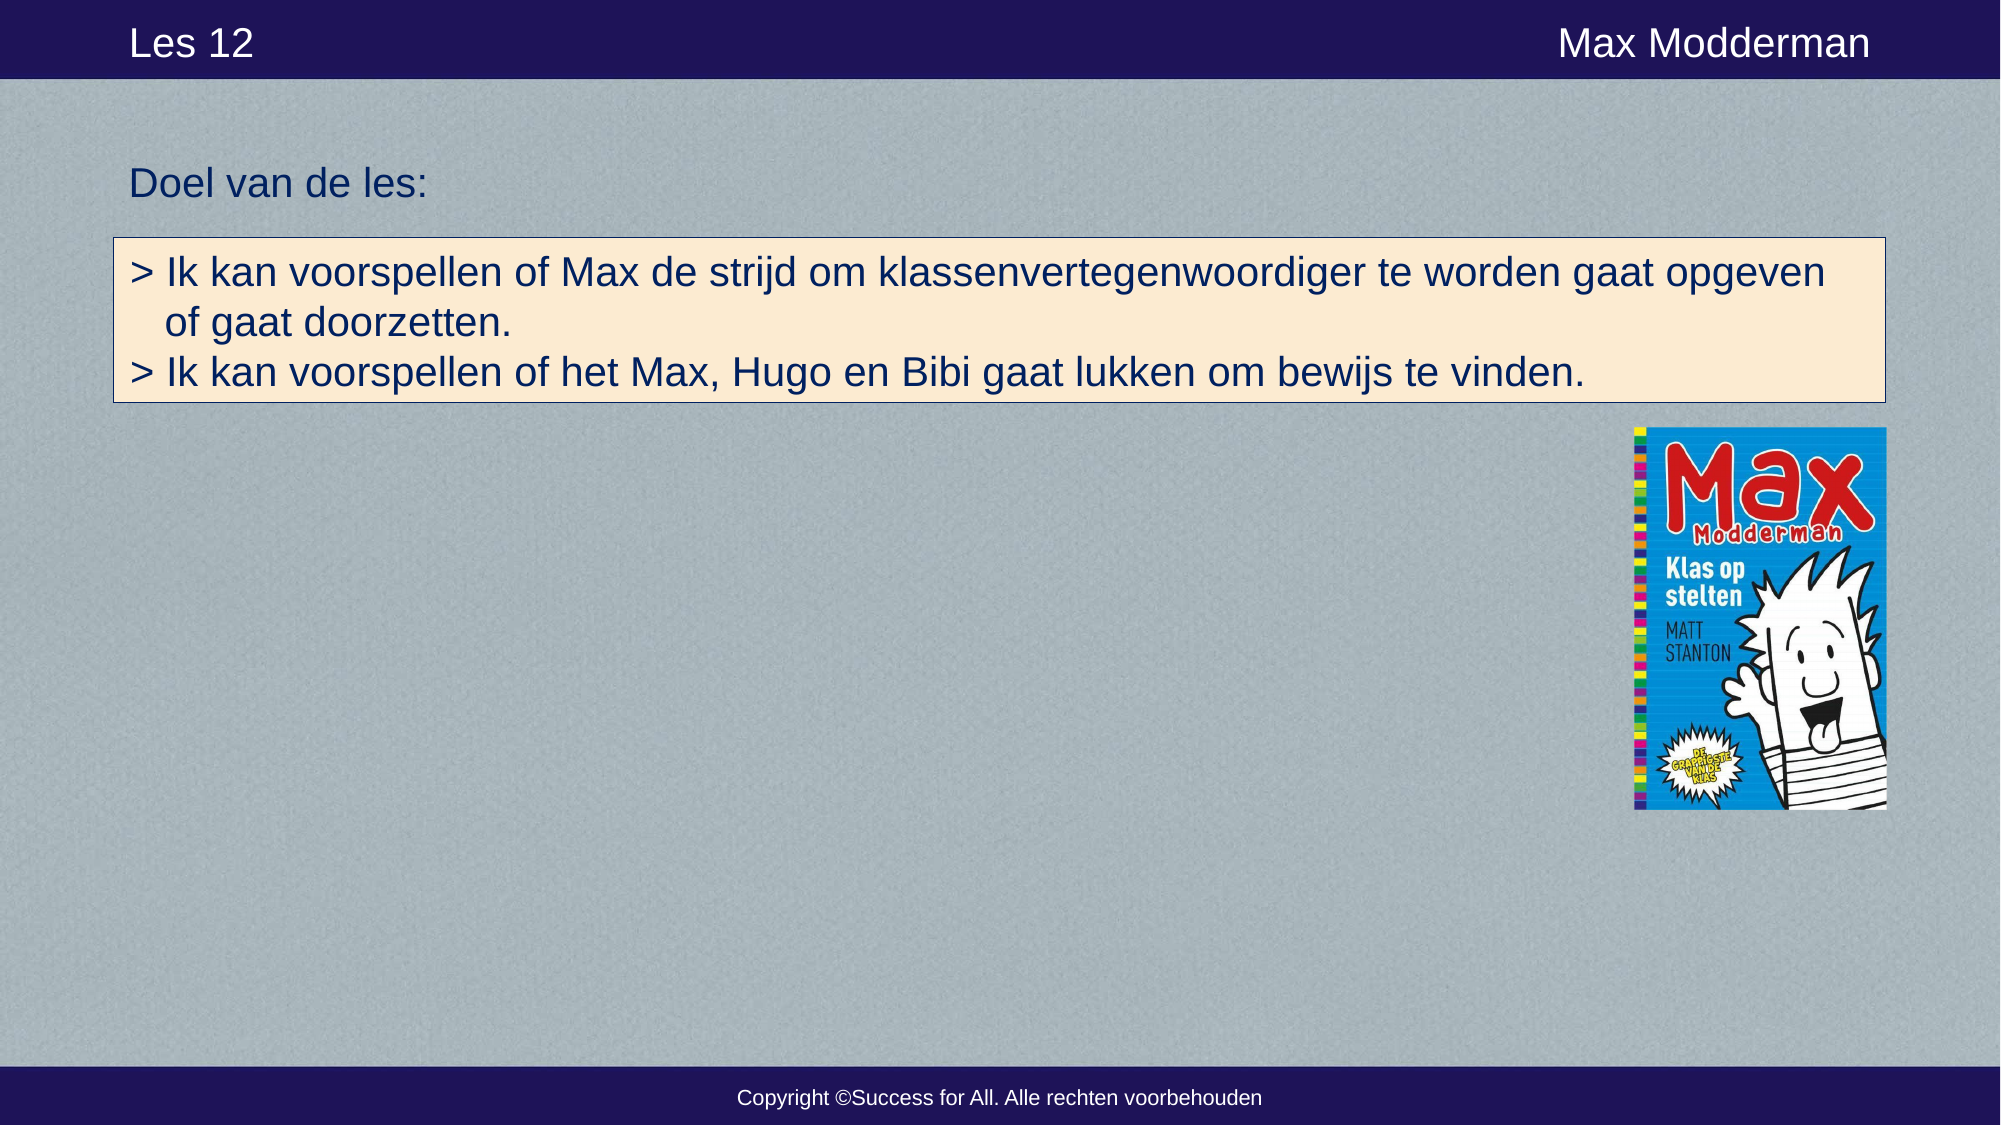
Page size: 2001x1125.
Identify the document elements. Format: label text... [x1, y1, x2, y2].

picture [0, 0, 2001, 1125]
text_box Copyright ©Success for All. Alle rechten voorbehouden [0, 1076, 2000, 1125]
text_box Les 12 [114, 8, 354, 73]
text_box Doel van de les: [113, 148, 1635, 214]
text_box > Ik kan voorspellen of Max de strijd om klassenvertegenwoordiger te worden gaat opgeven of gaat doorzetten. > Ik kan voorspellen of het Max, Hugo en Bibi gaat lukken om bewijs te vinden. [113, 237, 1886, 403]
text_box Max Modderman [999, 8, 1886, 123]
